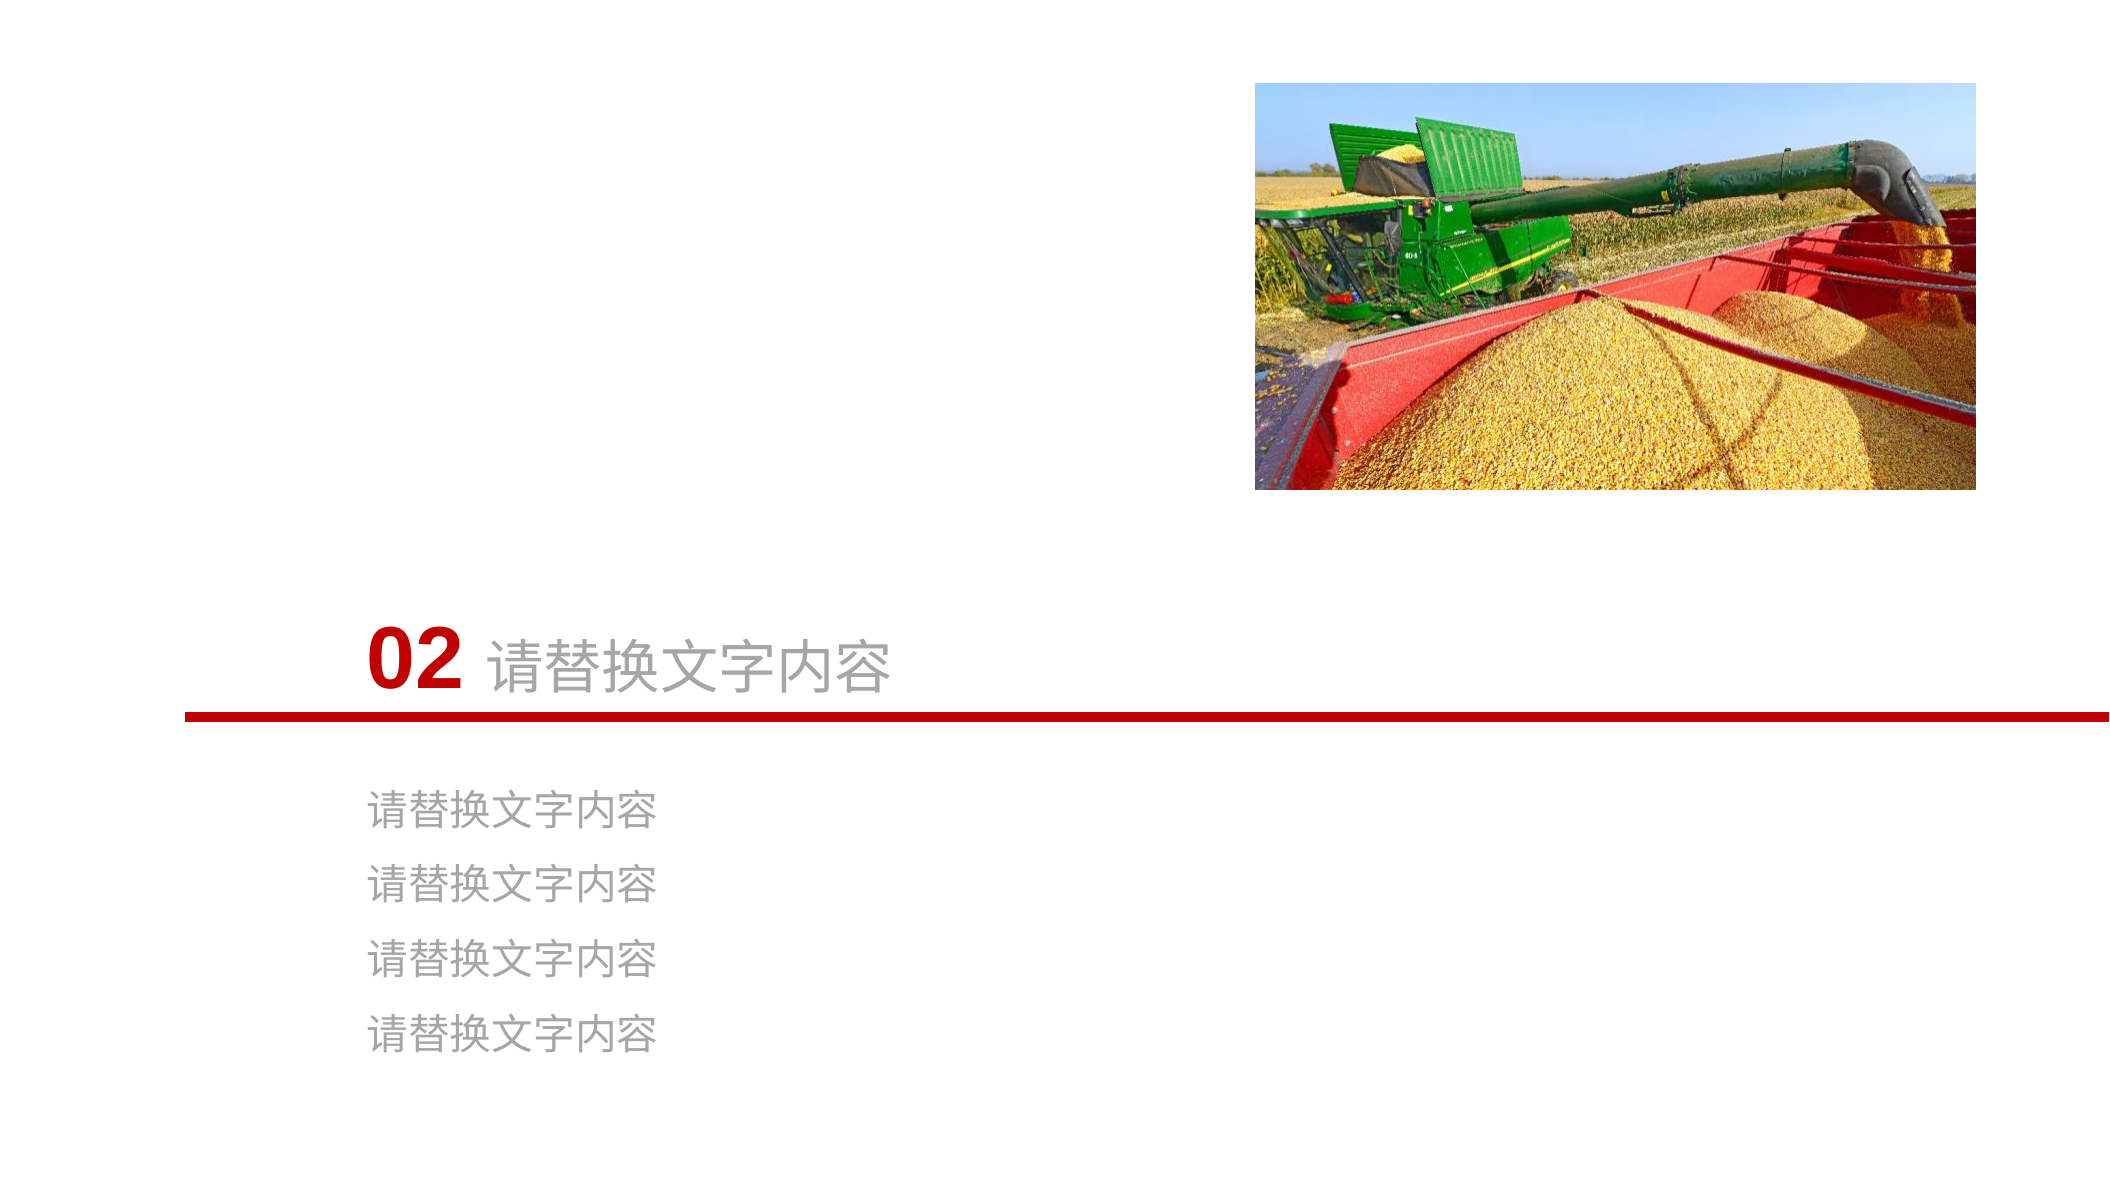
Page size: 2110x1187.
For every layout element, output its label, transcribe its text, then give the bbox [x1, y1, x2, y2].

text_box [1254, 82, 1977, 490]
text_box 02请替换文字内容 [351, 572, 1149, 705]
text_box 请替换文字内容 [351, 915, 925, 990]
text_box 02请替换文字内容 [351, 706, 1149, 712]
text_box 请替换文字内容 [351, 990, 925, 1065]
text_box 请替换文字内容 [351, 766, 925, 840]
text_box 请替换文字内容 [351, 840, 925, 915]
